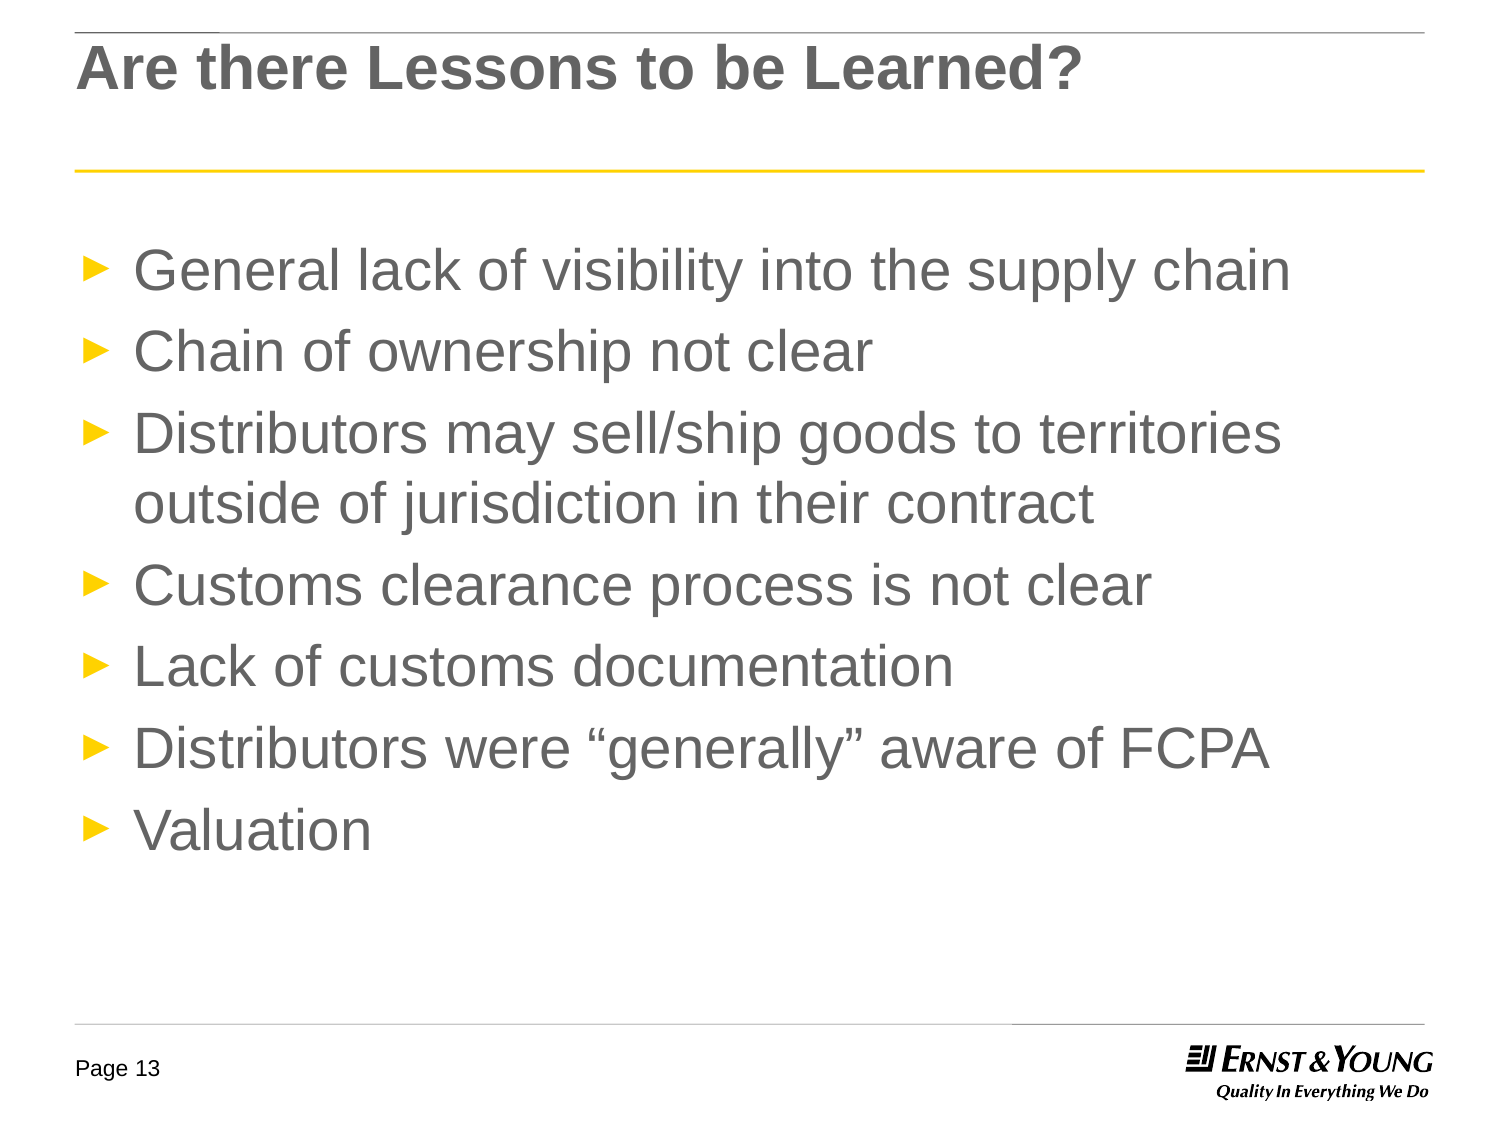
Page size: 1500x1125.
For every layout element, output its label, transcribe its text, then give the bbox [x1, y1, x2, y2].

title Are there Lessons to be Learned? [74, 32, 1426, 175]
list General lack of visibility into the supply chain Chain of ownership not clear Distributors may sell/ship goods to territories outside of jurisdiction in their contract Customs clearance process is not clear Lack of customs documentation Distributors were “generally” aware of FCPA Valuation [74, 231, 1426, 974]
